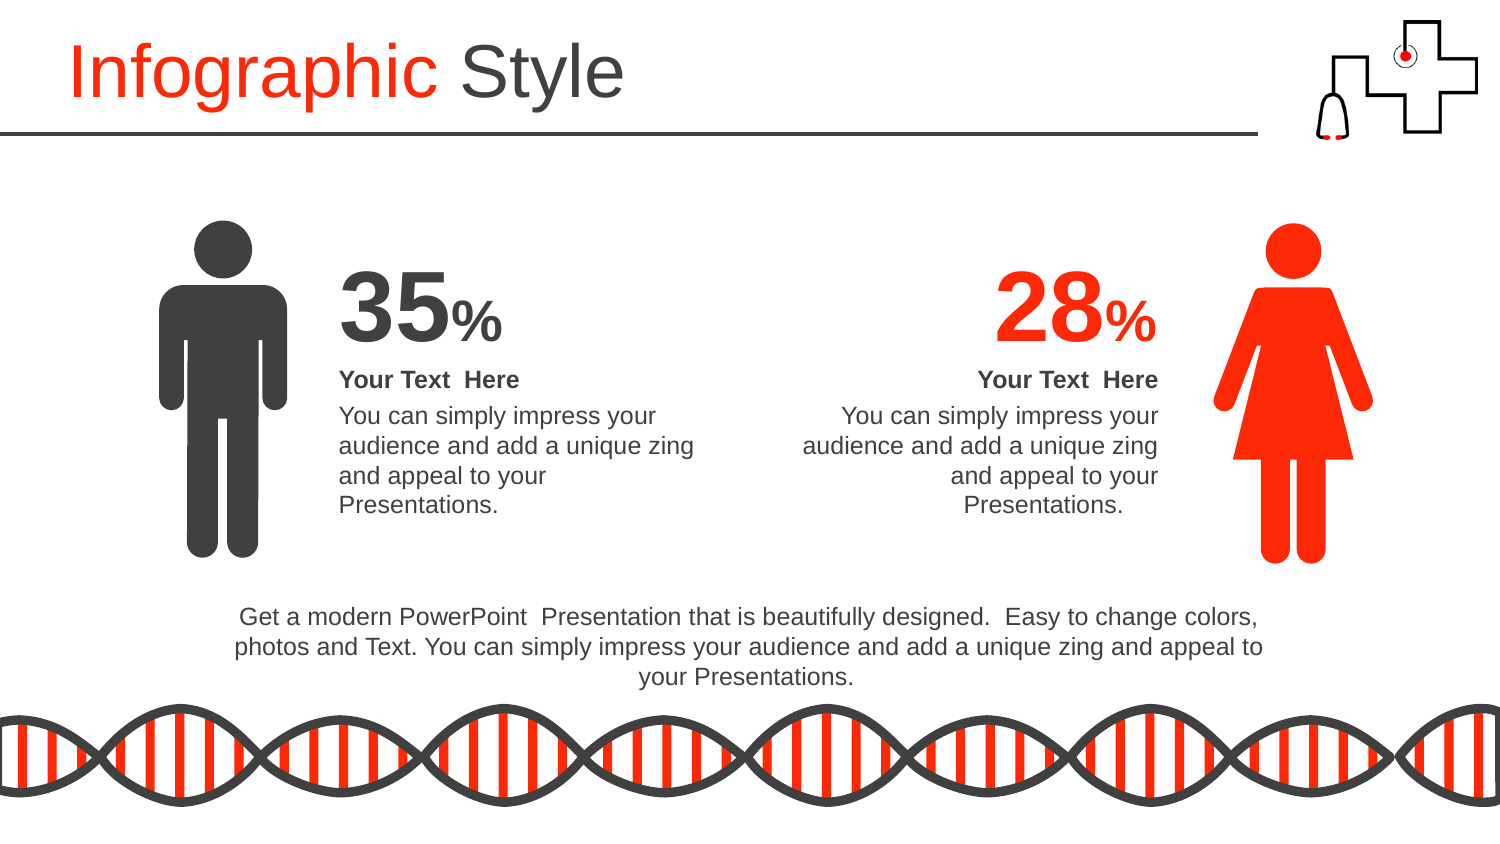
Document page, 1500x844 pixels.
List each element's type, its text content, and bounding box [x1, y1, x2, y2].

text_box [323, 356, 712, 529]
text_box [786, 356, 1174, 529]
text_box [1263, 221, 1324, 282]
text_box [192, 218, 255, 281]
picture [1316, 20, 1478, 140]
text_box Get a modern PowerPoint Presentation that is beautifully designed. Easy to change colors, photos and Text. You can simply impress your audience and add a unique zing and appeal to your Presentations. [202, 593, 1298, 698]
list Infographic Style [53, 20, 1258, 115]
text_box 35% [325, 233, 518, 354]
text_box [1211, 285, 1376, 566]
text_box [157, 282, 290, 560]
text_box 28% [979, 233, 1173, 355]
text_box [0, 708, 1500, 803]
